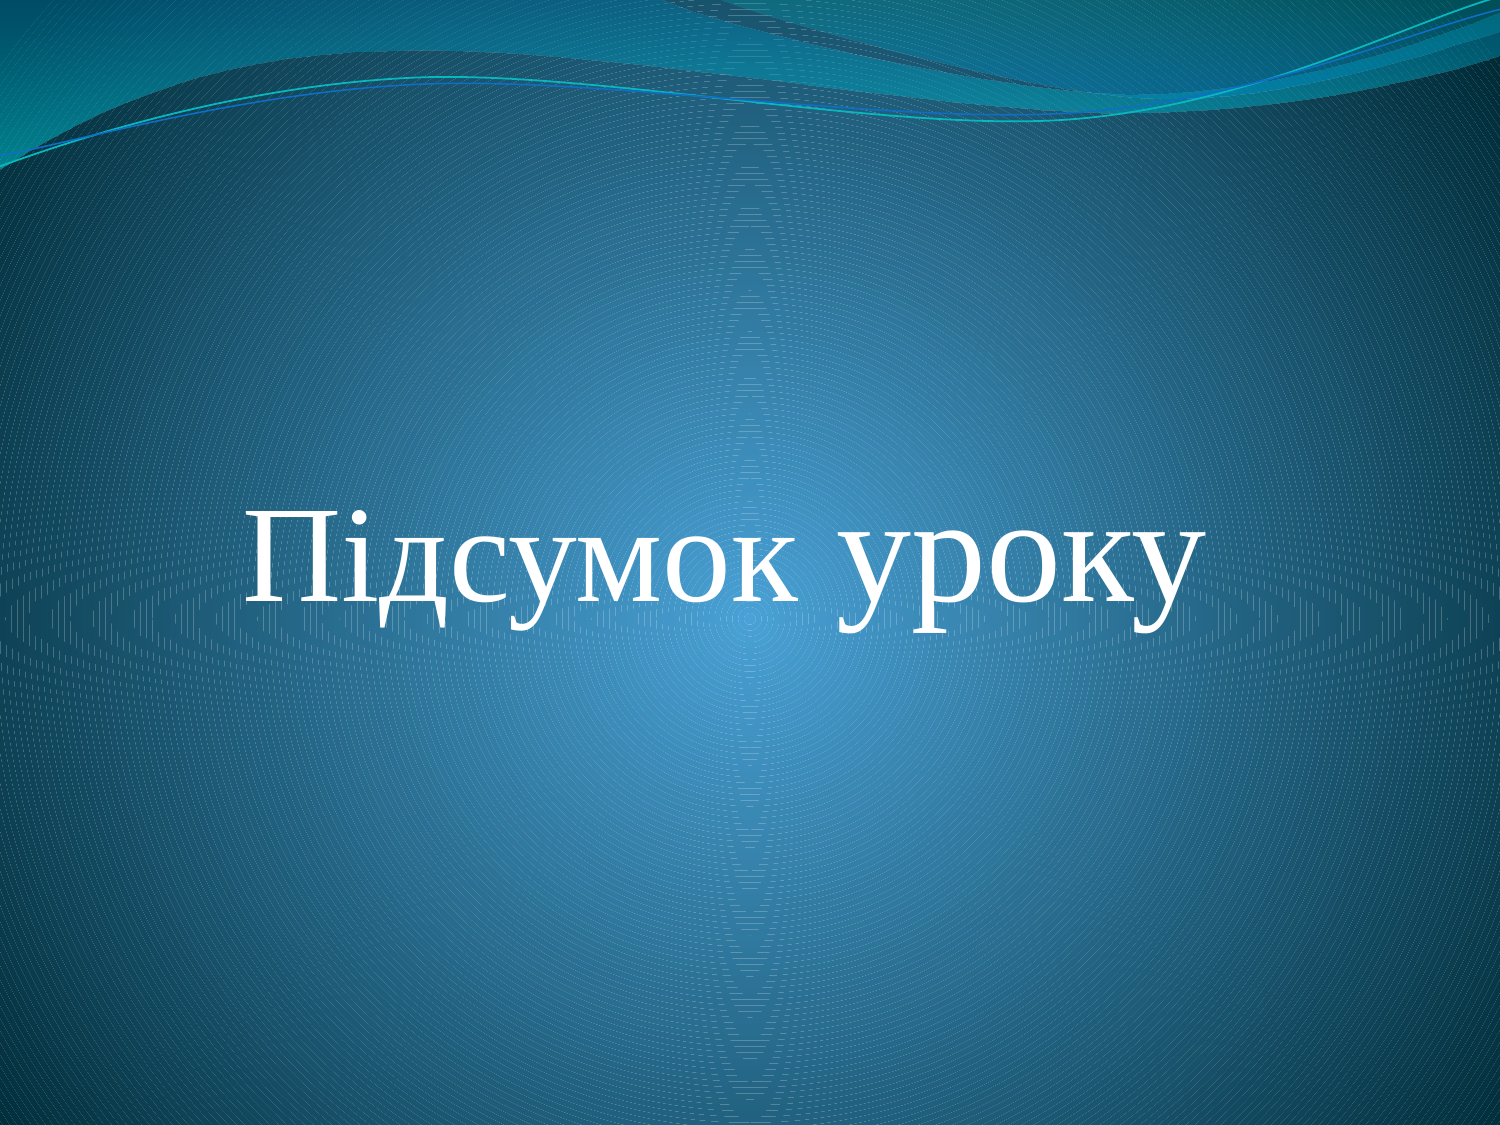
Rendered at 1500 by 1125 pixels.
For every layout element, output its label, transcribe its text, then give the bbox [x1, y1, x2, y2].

list Підсумок уроку [86, 443, 1363, 692]
